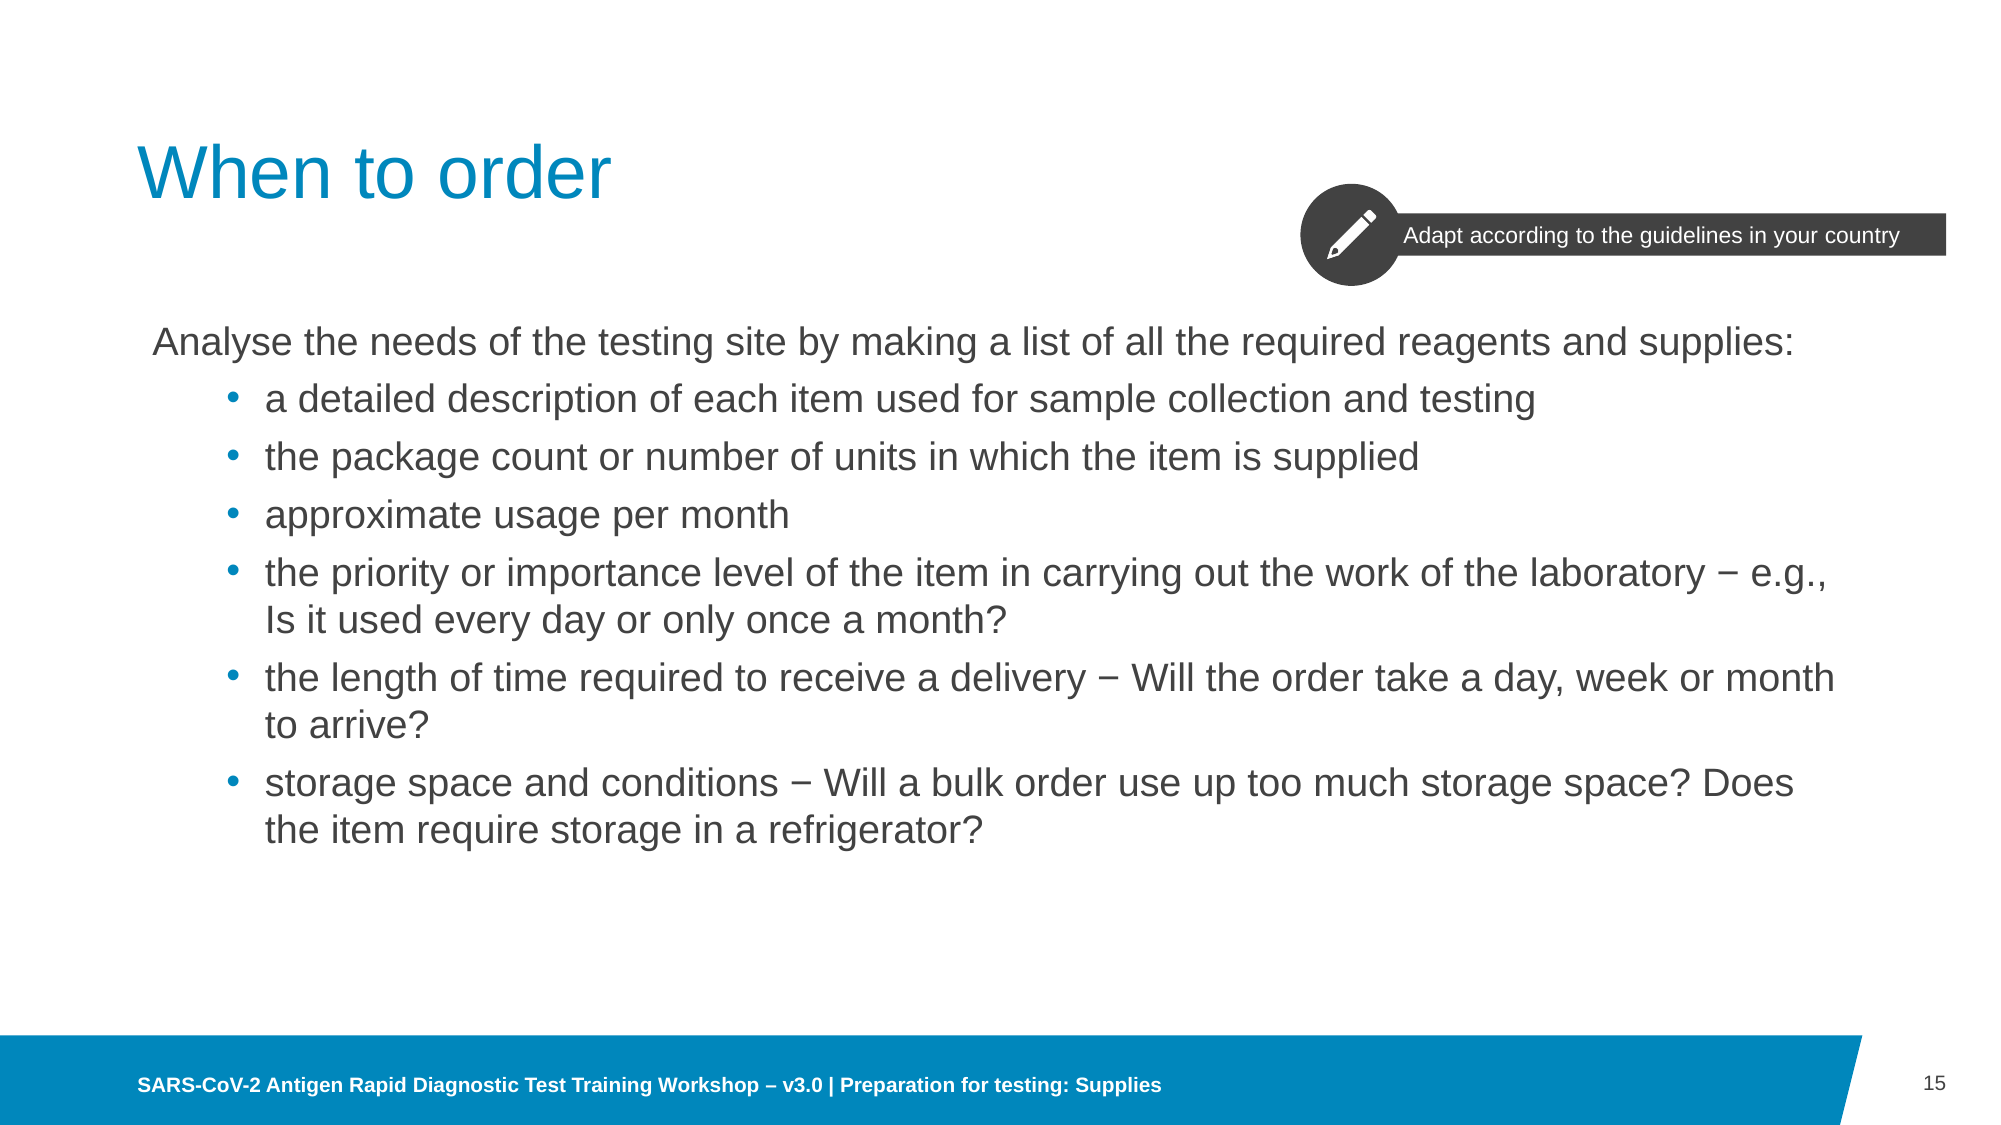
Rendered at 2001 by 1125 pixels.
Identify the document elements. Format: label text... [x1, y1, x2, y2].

slide_number 15 [1862, 1035, 1947, 1125]
title When to order [137, 59, 1863, 215]
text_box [1302, 185, 1947, 284]
footer SARS-CoV-2 Antigen Rapid Diagnostic Test Training Workshop – v3.0 | Preparation for testing: Supplies [137, 1042, 1338, 1125]
list Analyse the needs of the testing site by making a list of all the required reagents and supplies: a detailed description of each item used for sample collection and testing the package count or number of units in which the item is supplied approximate usage per month the priority or importance level of the item in carrying out the work of the laboratory − e.g., Is it used every day or only once a month? the length of time required to receive a delivery − Will the order take a day, week or month to arrive? storage space and conditions − Will a bulk order use up too much storage space? Does the item require storage in a refrigerator? [137, 234, 1863, 964]
